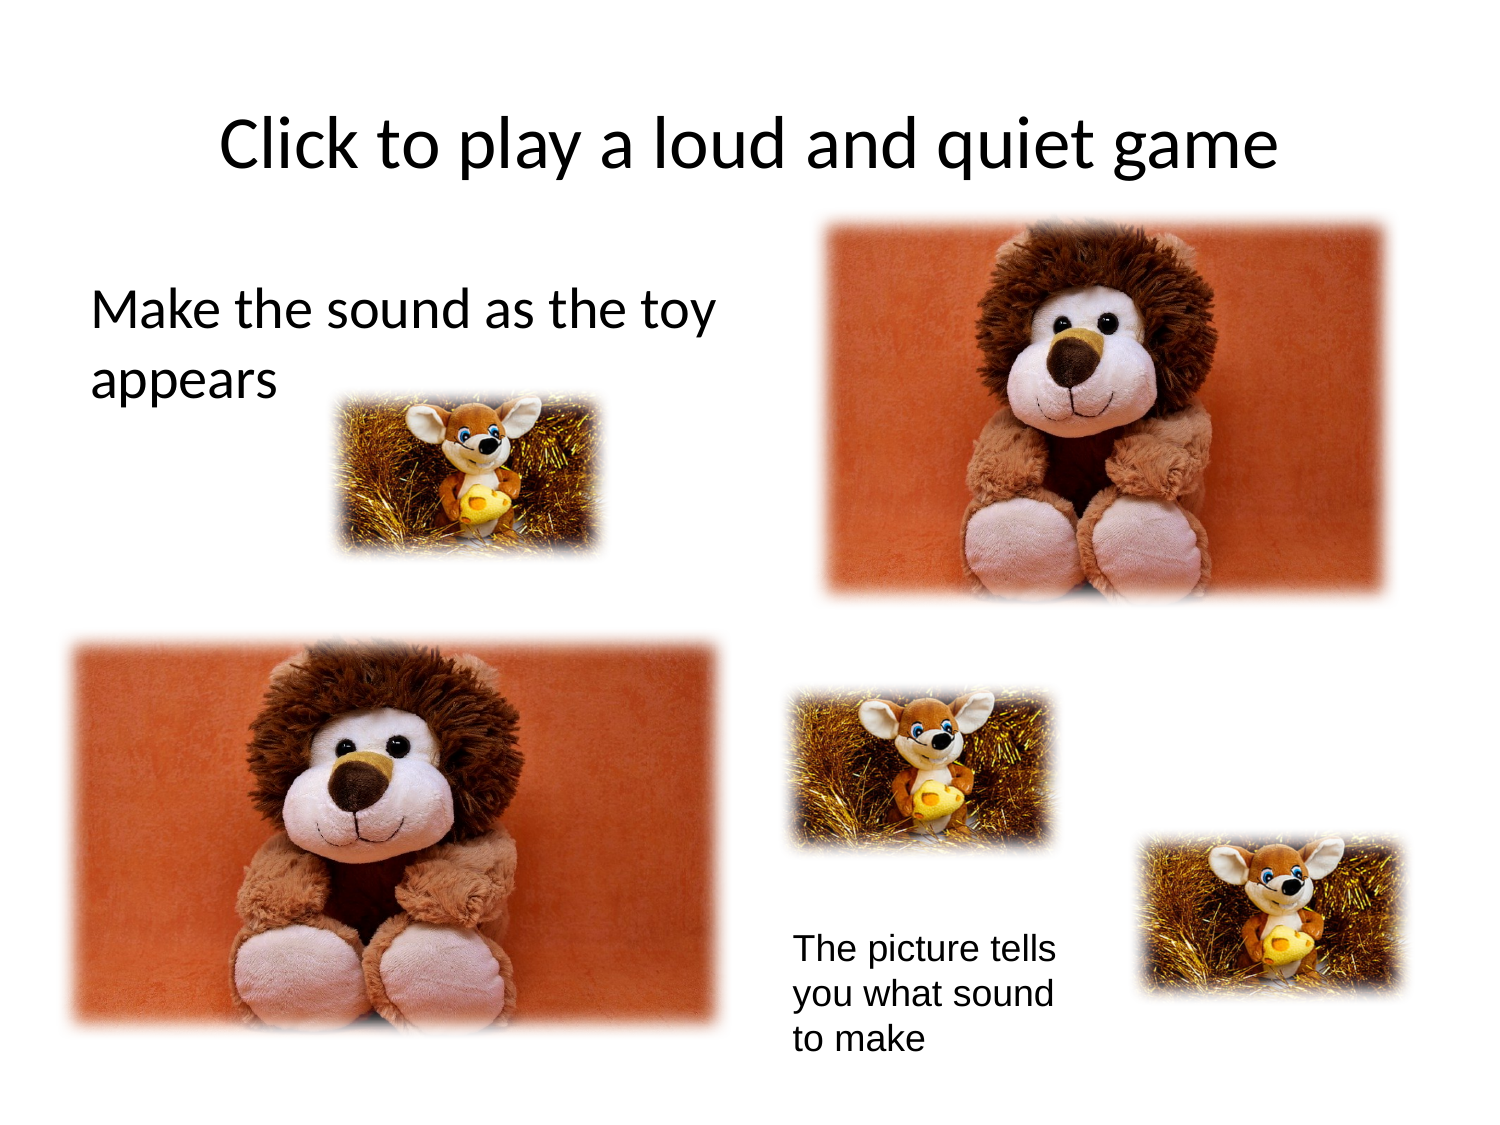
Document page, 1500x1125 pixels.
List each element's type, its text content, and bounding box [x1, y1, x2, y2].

list Make the sound as the toy appears [75, 262, 738, 633]
picture [324, 385, 613, 567]
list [808, 207, 1400, 610]
title Click to play a loud and quiet game [75, 45, 1425, 233]
picture [56, 627, 733, 1041]
picture [777, 680, 1066, 862]
picture [1127, 826, 1416, 1008]
text_box The picture tells you what sound to make [777, 916, 1081, 1067]
